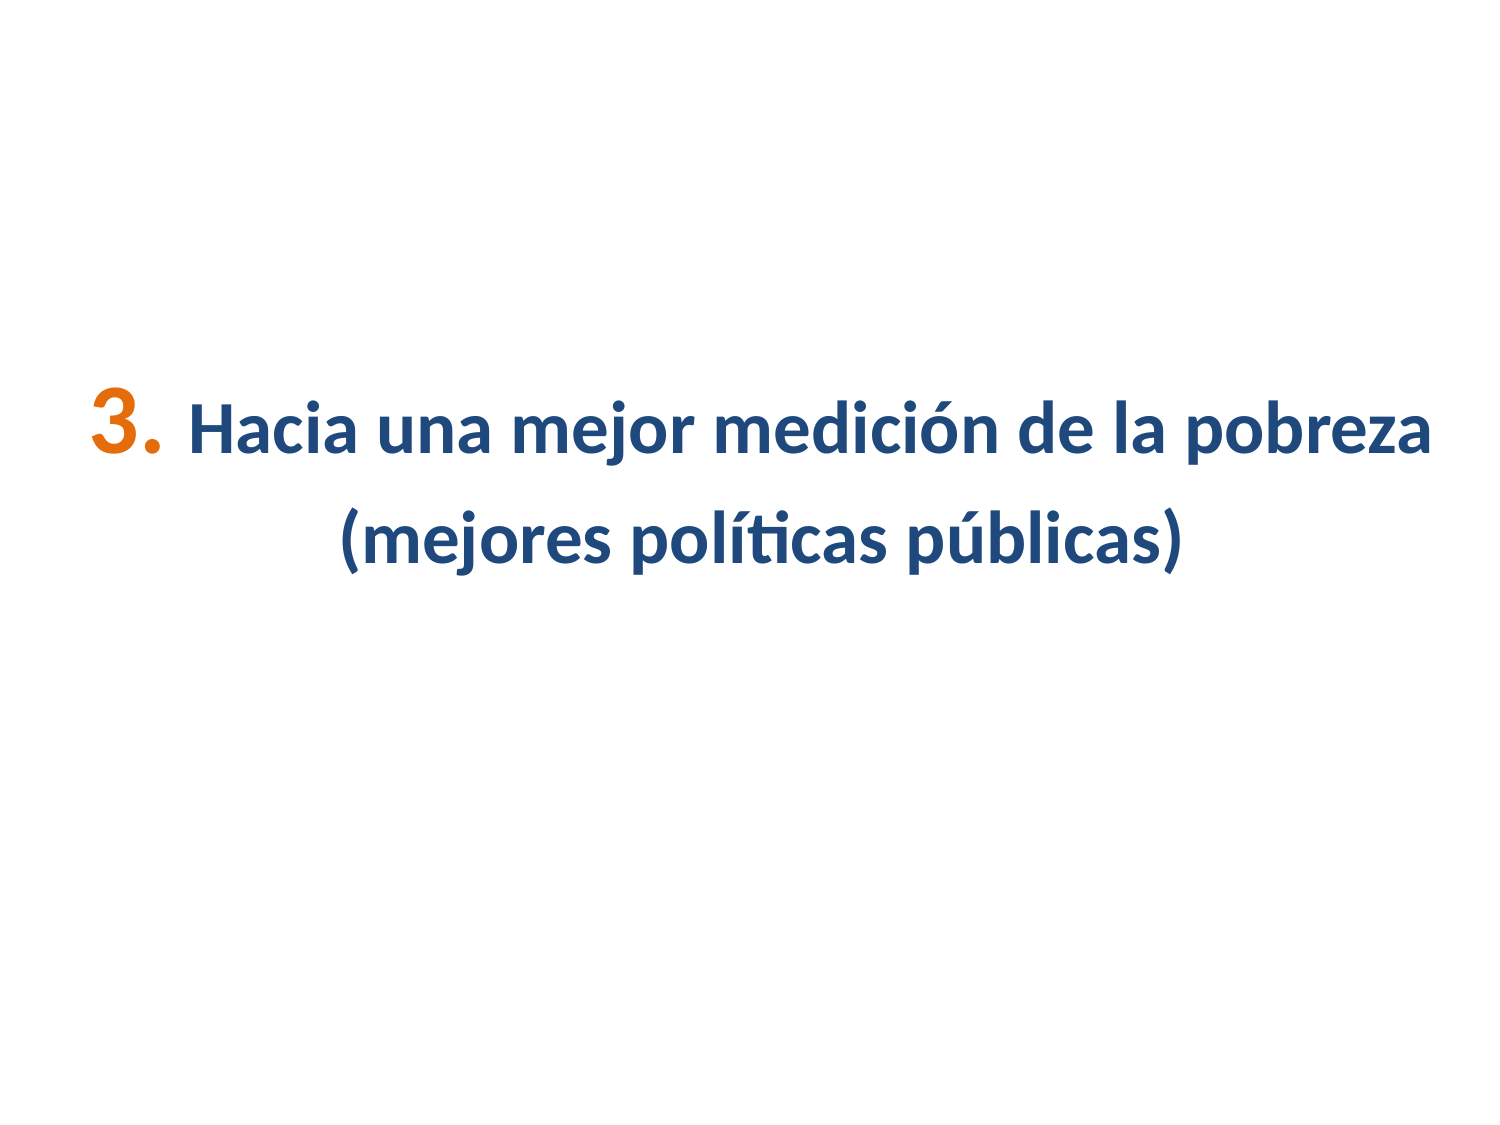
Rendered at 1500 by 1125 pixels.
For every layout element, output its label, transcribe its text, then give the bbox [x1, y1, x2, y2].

list 3. Hacia una mejor medición de la pobreza (mejores políticas públicas) [64, 496, 1459, 587]
